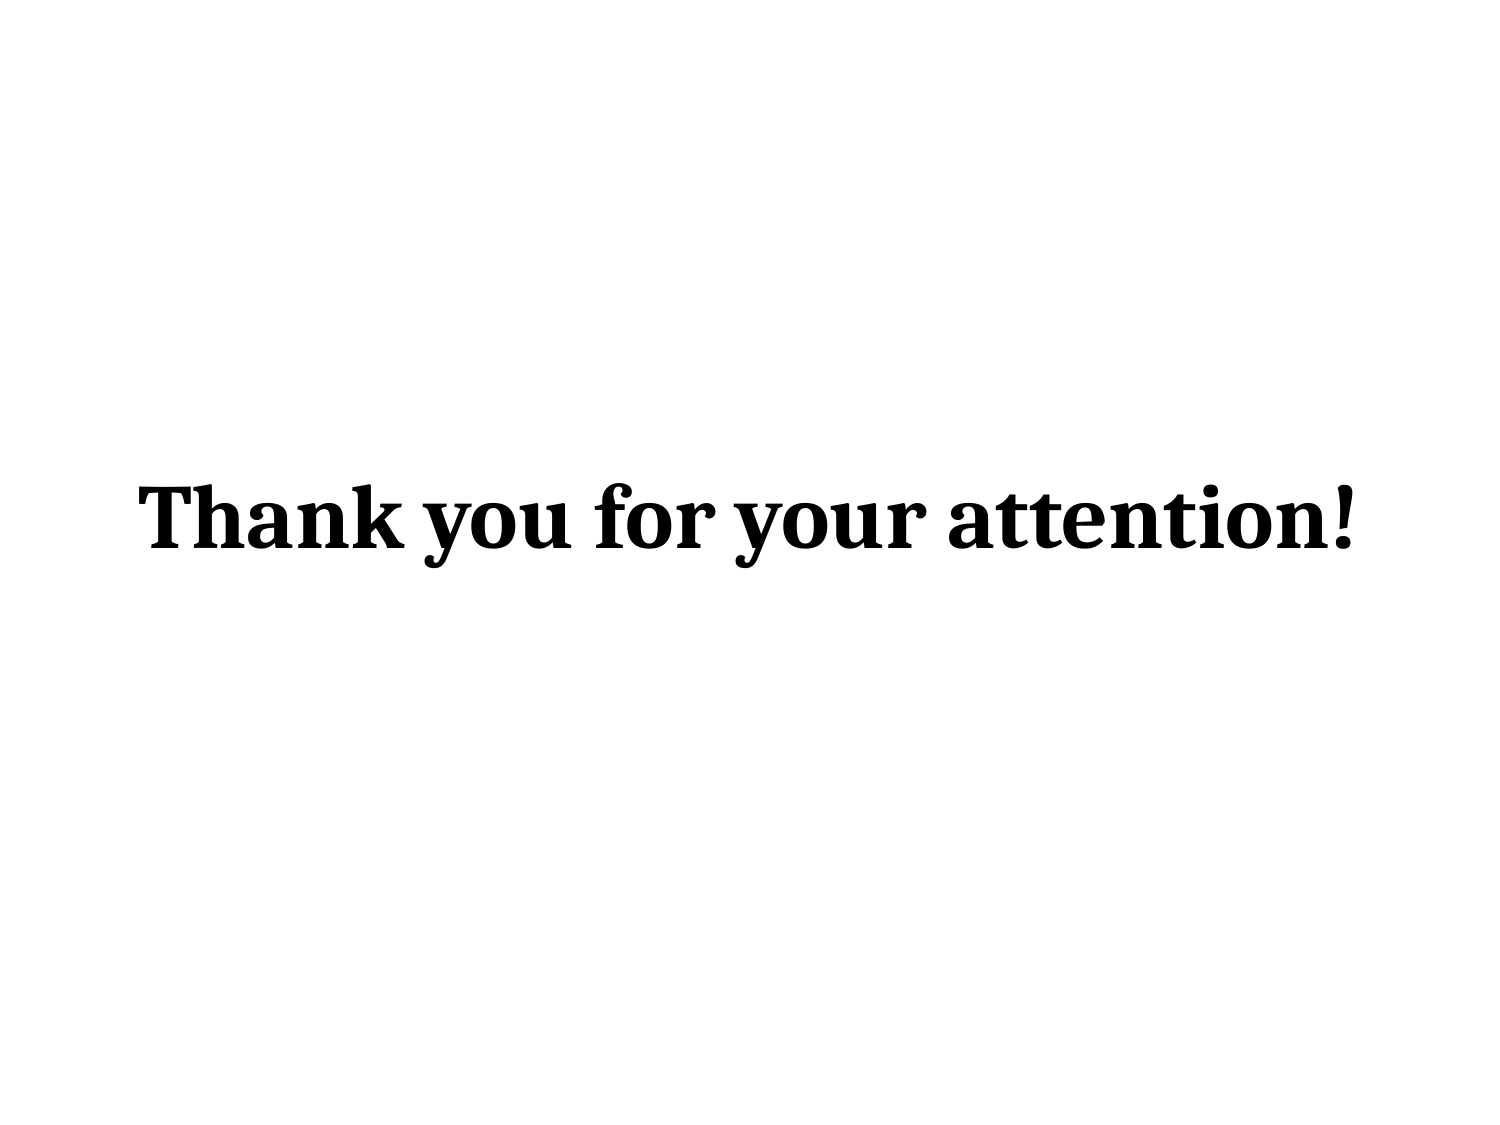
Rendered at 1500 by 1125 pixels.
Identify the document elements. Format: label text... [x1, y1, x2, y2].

text_box Thank you for your attention! [0, 349, 1500, 675]
